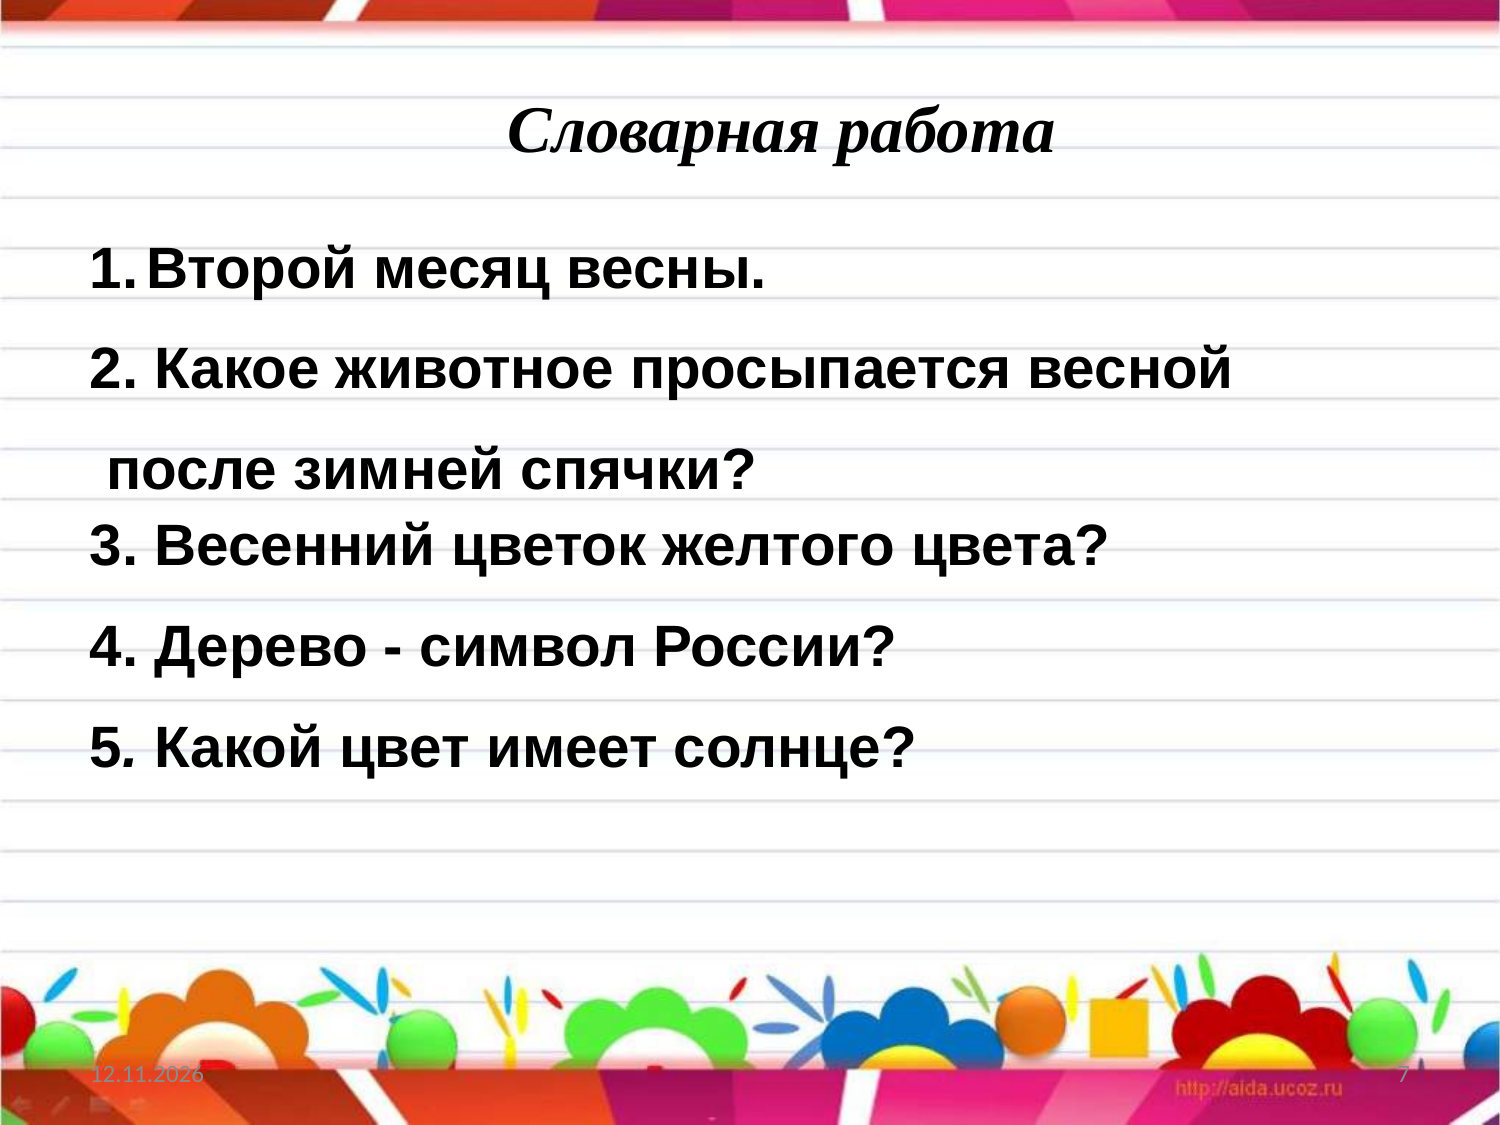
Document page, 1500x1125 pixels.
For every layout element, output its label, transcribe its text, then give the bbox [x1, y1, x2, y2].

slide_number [75, 1042, 425, 1103]
text_box Второй месяц весны. 2. Какое животное просыпается весной после зимней спячки? 3. Весенний цветок желтого цвета? 4. Дерево - символ России? 5. Какой цвет имеет солнце? [74, 267, 1316, 787]
text_box Словарная работа [492, 78, 1072, 173]
slide_number 7 [1074, 1042, 1425, 1103]
picture [0, 0, 1500, 1125]
